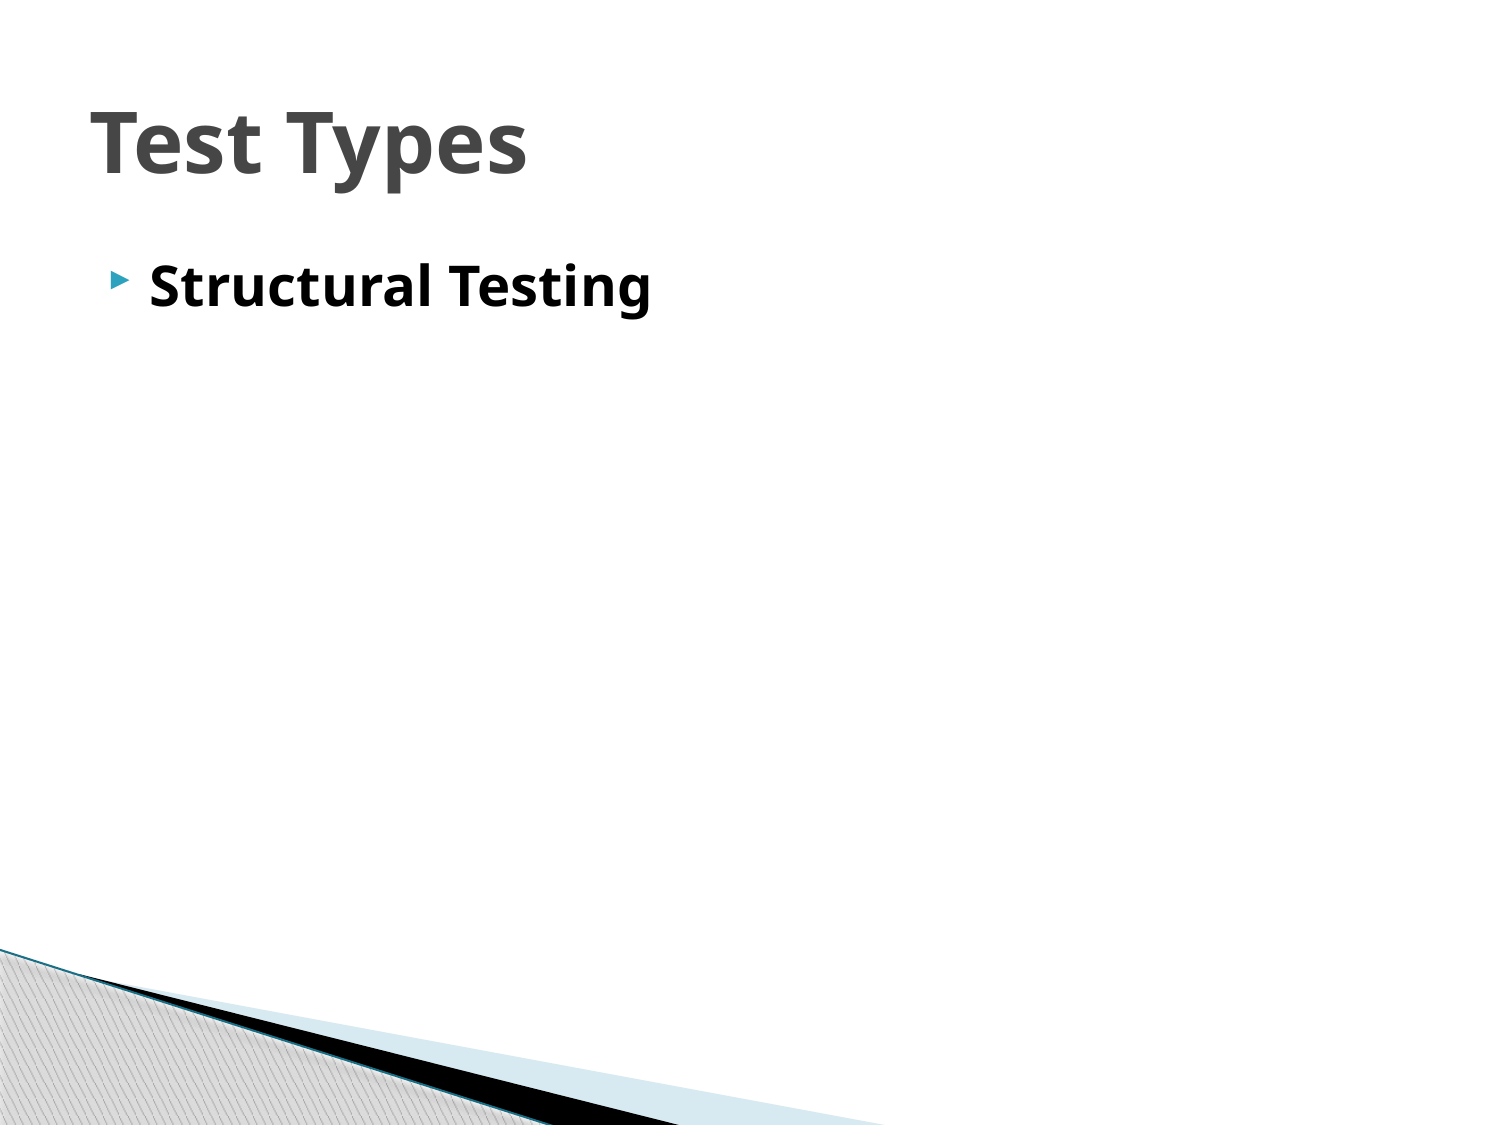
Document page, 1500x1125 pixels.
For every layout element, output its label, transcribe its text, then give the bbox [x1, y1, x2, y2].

list Structural Testing [75, 243, 1388, 1012]
title Test Types [75, 45, 1425, 233]
